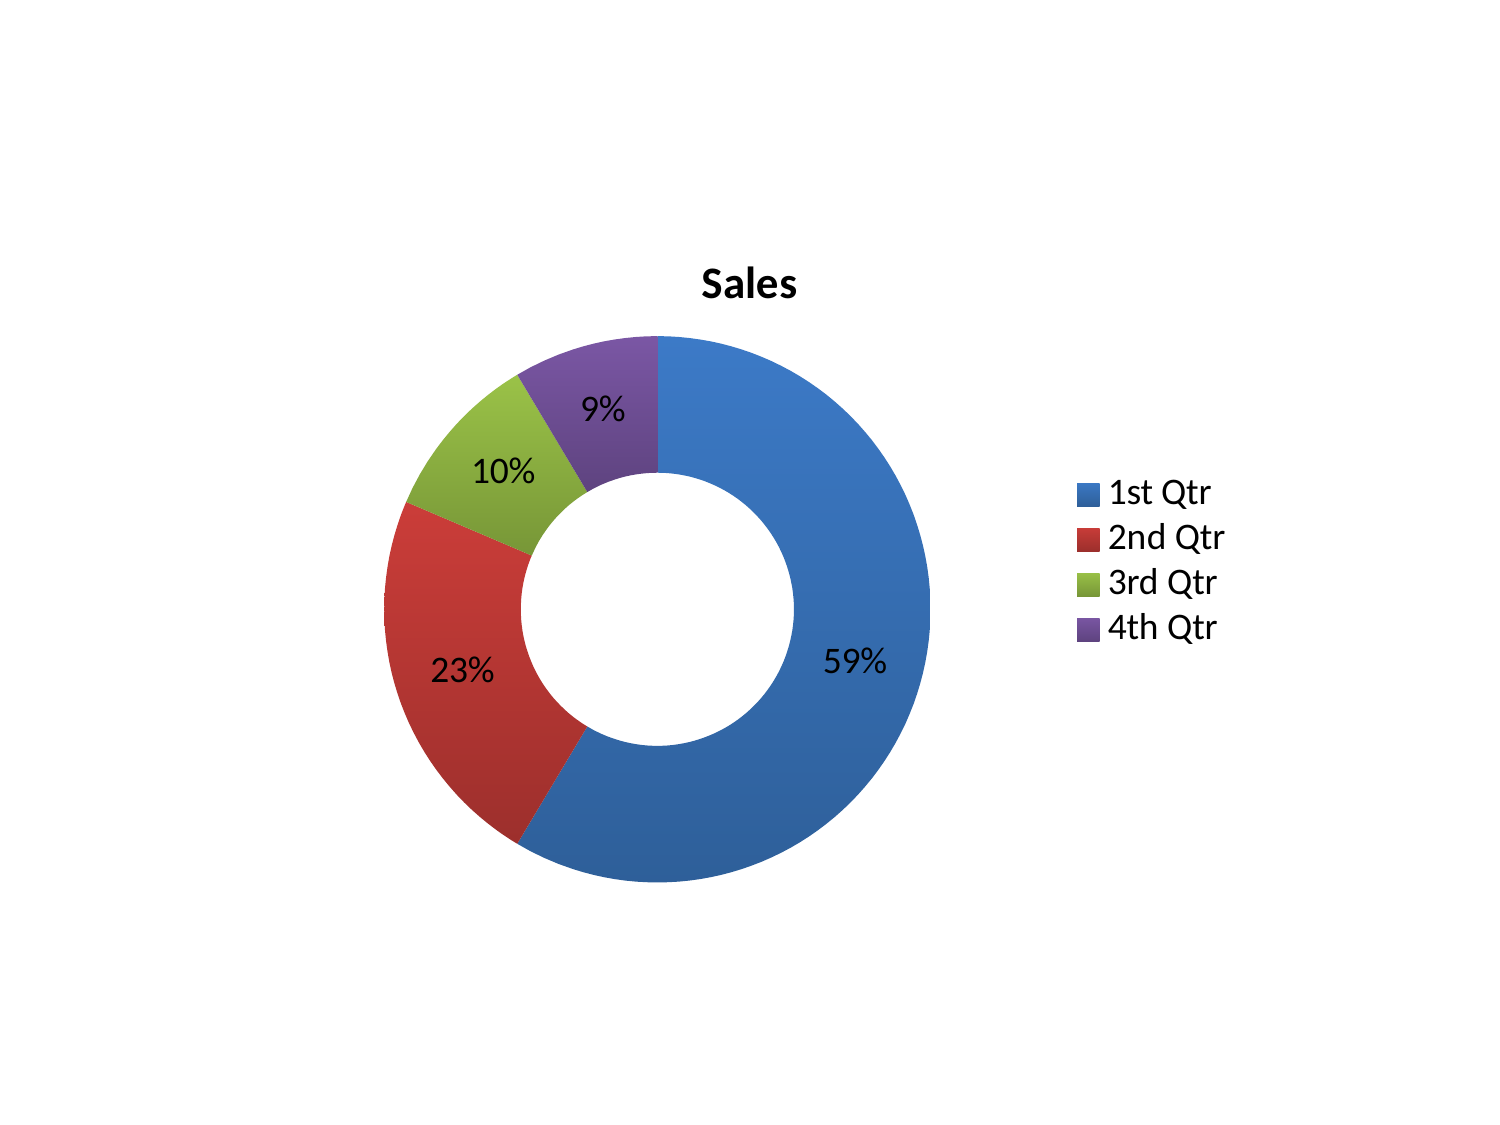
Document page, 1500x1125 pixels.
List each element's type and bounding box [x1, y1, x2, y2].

chart [249, 228, 1251, 897]
